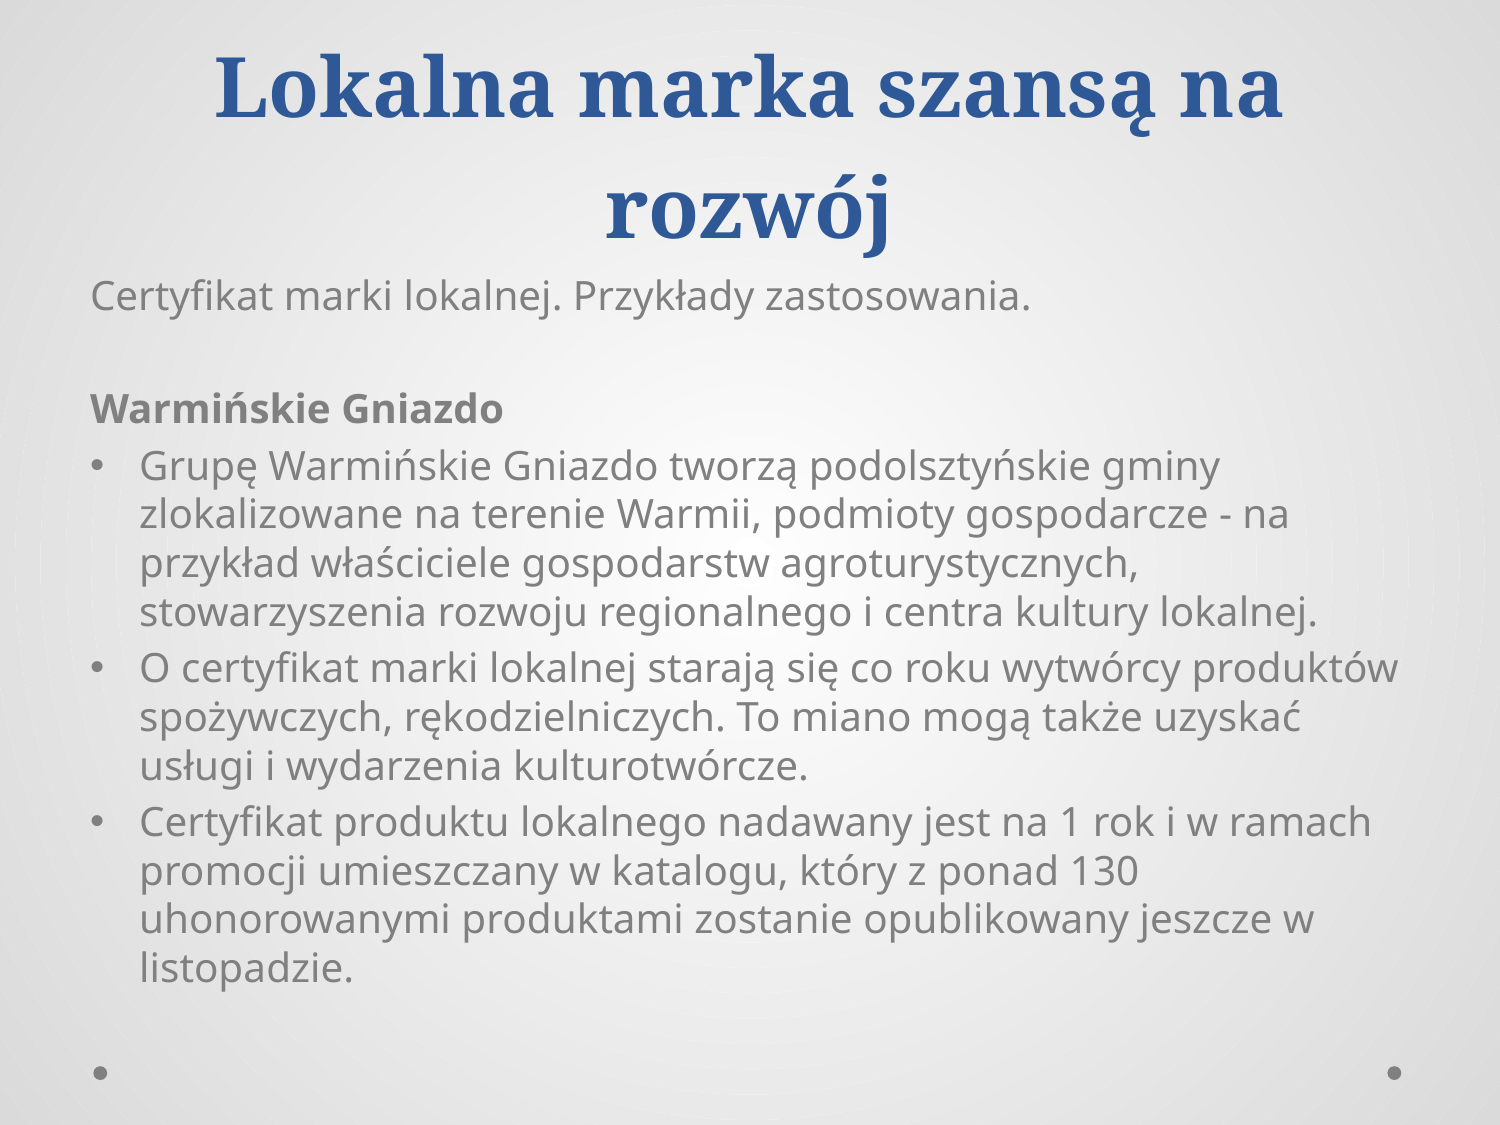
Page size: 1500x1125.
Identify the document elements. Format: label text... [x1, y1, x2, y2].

title Lokalna marka szansą na rozwój [75, 0, 1425, 262]
list Certyfikat marki lokalnej. Przykłady zastosowania. Warmińskie Gniazdo Grupę Warmińskie Gniazdo tworzą podolsztyńskie gminy zlokalizowane na terenie Warmii, podmioty gospodarcze - na przykład właściciele gospodarstw agroturystycznych, stowarzyszenia rozwoju regionalnego i centra kultury lokalnej. O certyfikat marki lokalnej starają się co roku wytwórcy produktów spożywczych, rękodzielniczych. To miano mogą także uzyskać usługi i wydarzenia kulturotwórcze. Certyfikat produktu lokalnego nadawany jest na 1 rok i w ramach promocji umieszczany w katalogu, który z ponad 130 uhonorowanymi produktami zostanie opublikowany jeszcze w listopadzie. [75, 262, 1425, 1005]
